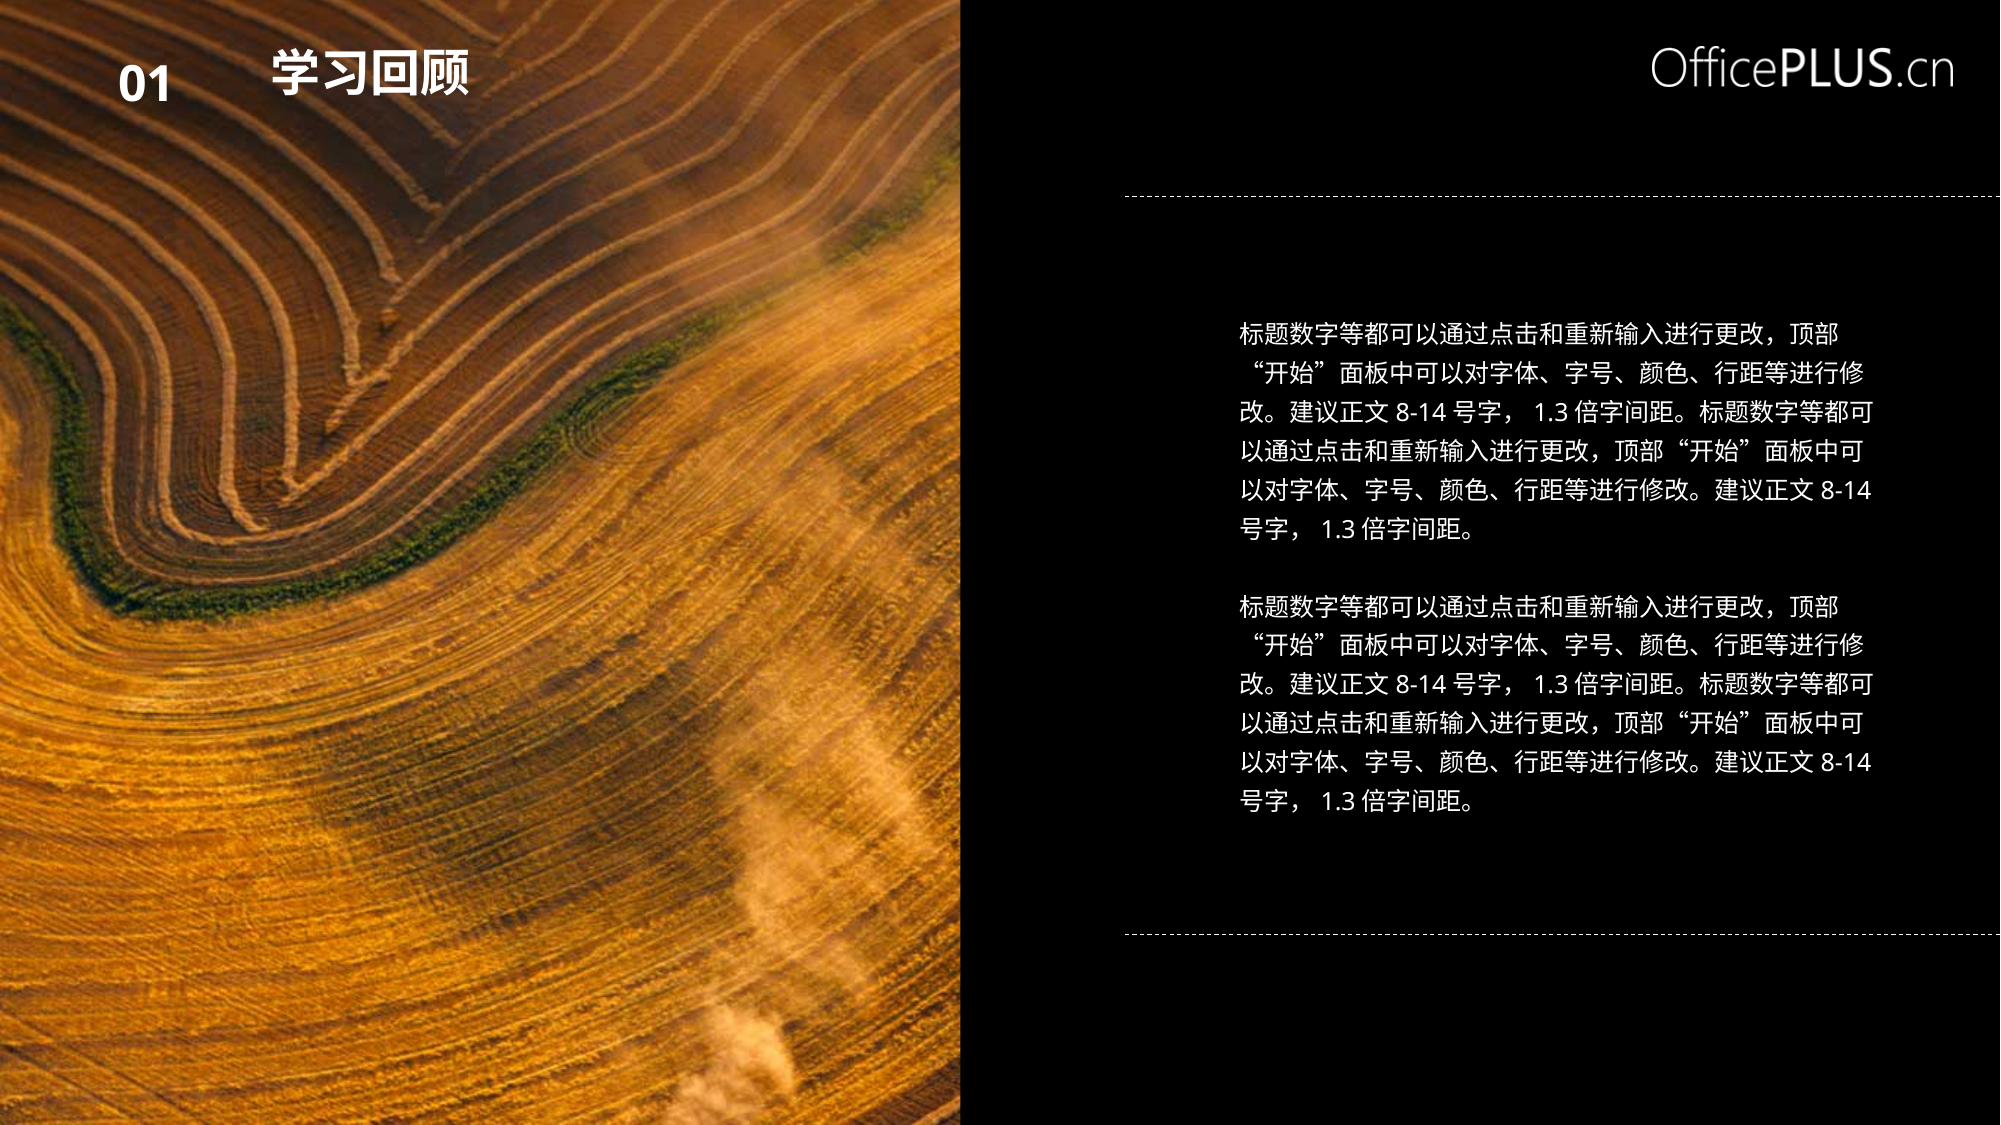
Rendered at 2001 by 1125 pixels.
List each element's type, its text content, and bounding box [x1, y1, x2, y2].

picture [0, 0, 961, 1125]
picture [1652, 46, 1953, 87]
text_box 标题数字等都可以通过点击和重新输入进行更改，顶部“开始”面板中可以对字体、字号、颜色、行距等进行修改。建议正文8-14号字，1.3倍字间距。标题数字等都可以通过点击和重新输入进行更改，顶部“开始”面板中可以对字体、字号、颜色、行距等进行修改。建议正文8-14号字，1.3倍字间距。 标题数字等都可以通过点击和重新输入进行更改，顶部“开始”面板中可以对字体、字号、颜色、行距等进行修改。建议正文8-14号字，1.3倍字间距。标题数字等都可以通过点击和重新输入进行更改，顶部“开始”面板中可以对字体、字号、颜色、行距等进行修改。建议正文8-14号字，1.3倍字间距。 [1224, 302, 1901, 823]
